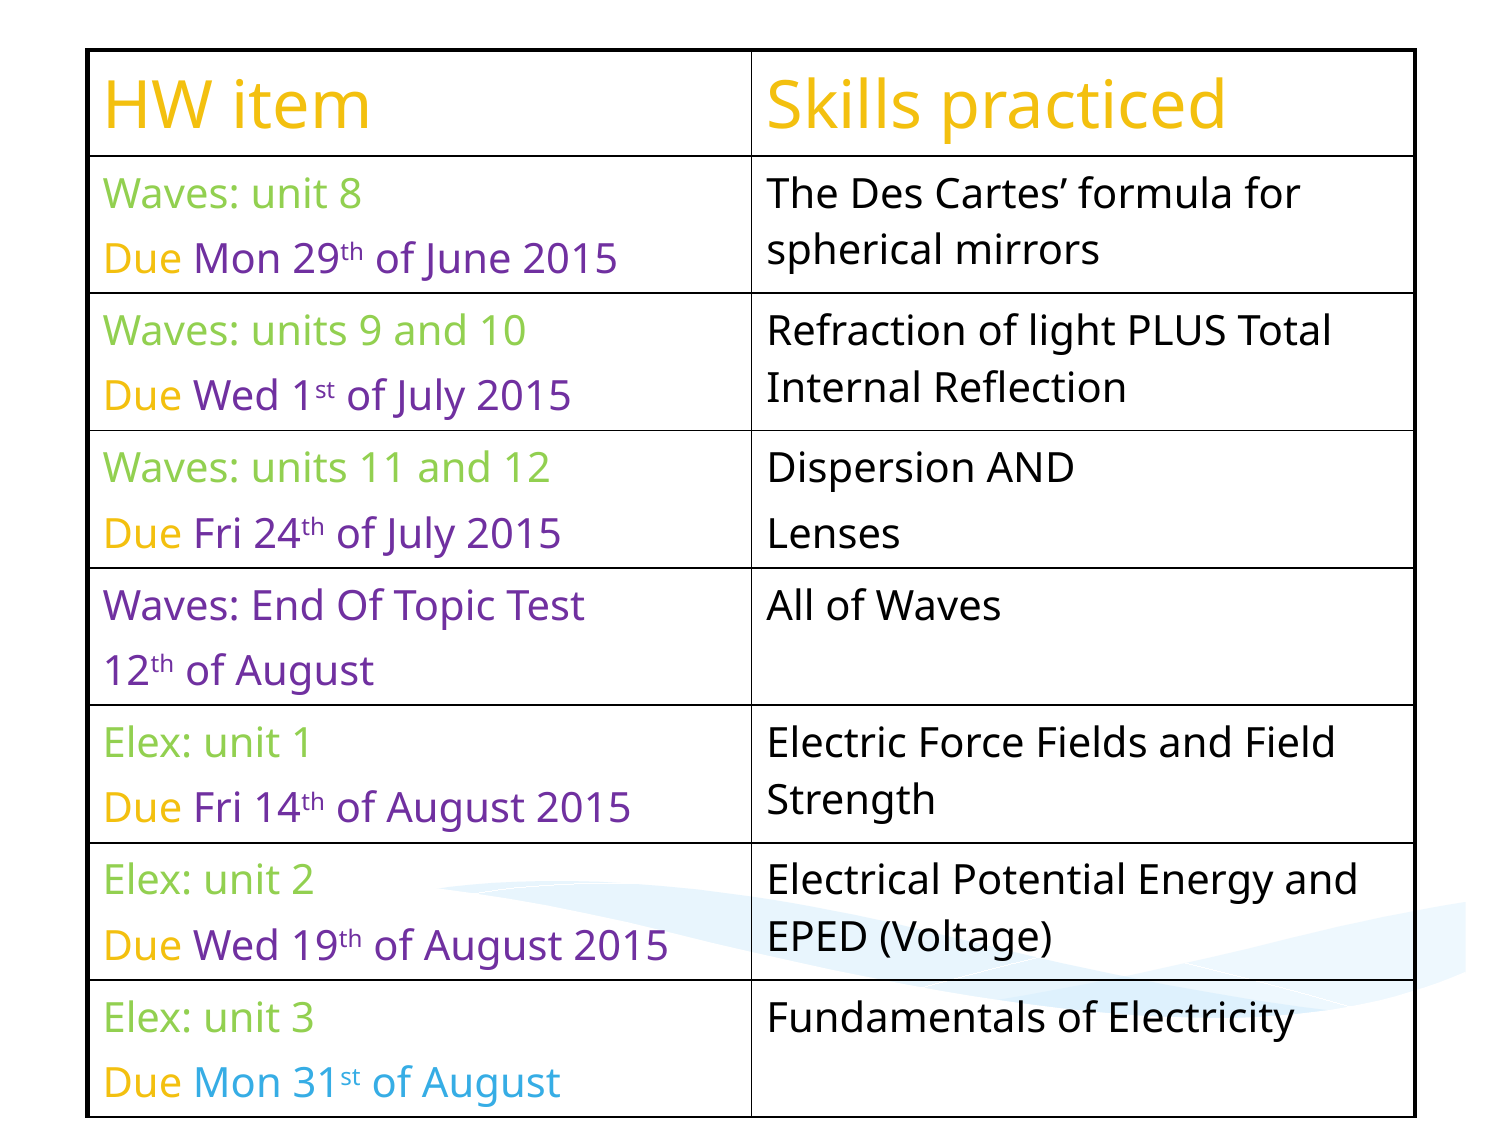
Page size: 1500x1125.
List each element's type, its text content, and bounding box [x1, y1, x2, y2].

table_cell Waves: unit 8 Due Mon 29th of June 2015 [90, 157, 751, 292]
table_cell Refraction of light PLUS Total Internal Reflection [752, 294, 1413, 430]
table_cell Electric Force Fields and Field Strength [752, 706, 1413, 842]
table_header HW item [90, 52, 751, 155]
table_cell Elex: unit 2 Due Wed 19th of August 2015 [90, 844, 751, 979]
table_cell Dispersion AND Lenses [752, 431, 1413, 567]
table_cell Elex: unit 3 Due Mon 31st of August [90, 981, 751, 1116]
table_header Skills practiced [752, 52, 1413, 155]
table_cell The Des Cartes’ formula for spherical mirrors [752, 157, 1413, 292]
table_cell Fundamentals of Electricity [752, 981, 1413, 1116]
table_cell All of Waves [752, 569, 1413, 704]
table_cell Electrical Potential Energy and EPED (Voltage) [752, 844, 1413, 979]
table_cell Elex: unit 1 Due Fri 14th of August 2015 [90, 706, 751, 842]
table_cell Waves: units 11 and 12 Due Fri 24th of July 2015 [90, 431, 751, 567]
table_cell Waves: units 9 and 10 Due Wed 1st of July 2015 [90, 294, 751, 430]
table_cell Waves: End Of Topic Test 12th of August [90, 569, 751, 704]
